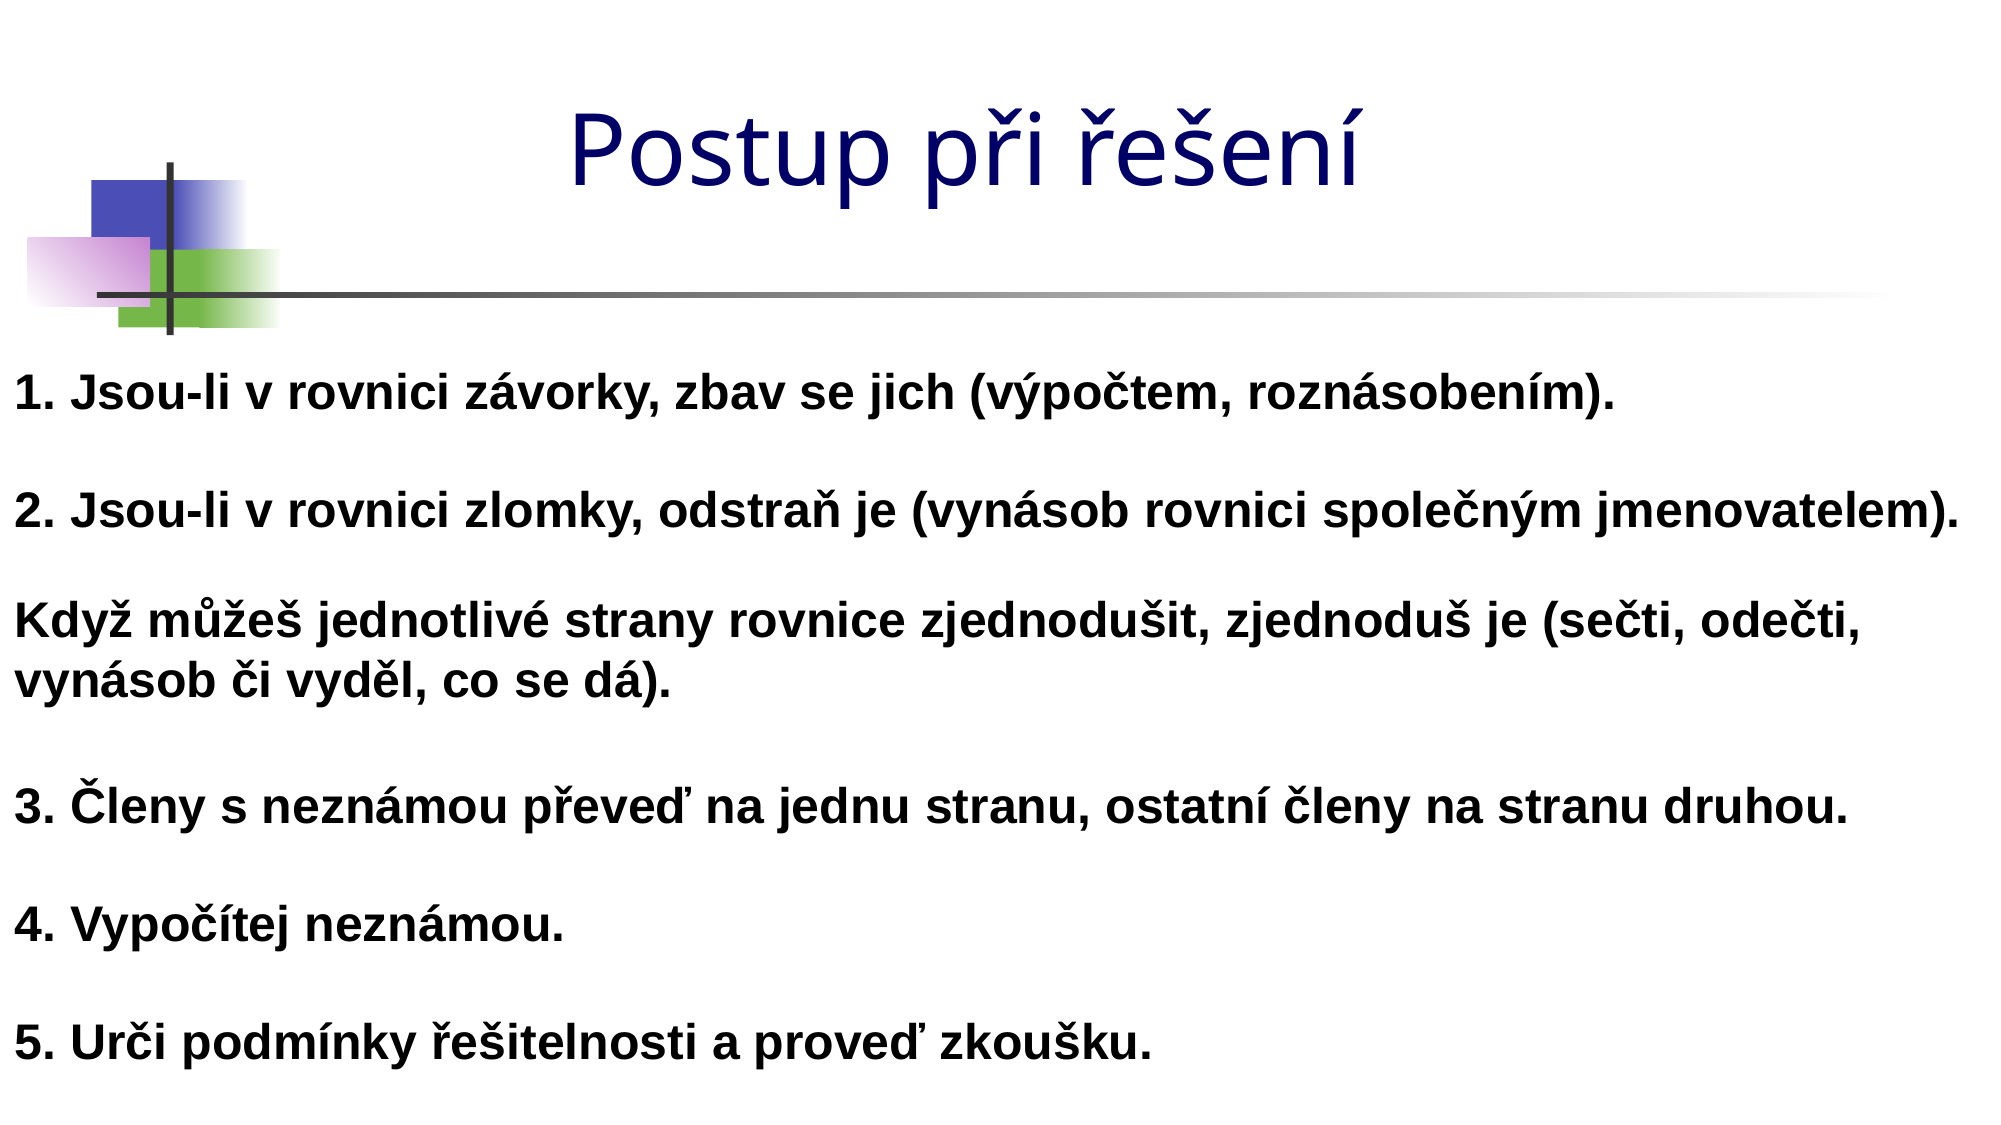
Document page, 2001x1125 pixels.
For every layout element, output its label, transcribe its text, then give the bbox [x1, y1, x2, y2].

text_box 3. Členy s neznámou převeď na jednu stranu, ostatní členy na stranu druhou. [0, 767, 1998, 839]
text_box 1. Jsou-li v rovnici závorky, zbav se jich (výpočtem, roznásobením). [0, 354, 1733, 426]
text_box 5. Urči podmínky řešitelnosti a proveď zkoušku. [0, 1003, 1625, 1075]
title Postup při řešení [172, 58, 1757, 232]
text_box 4. Vypočítej neznámou. [0, 885, 1625, 957]
text_box Když můžeš jednotlivé strany rovnice zjednodušit, zjednoduš je (sečti, odečti, vynásob či vyděl, co se dá). [0, 590, 1998, 705]
text_box 2. Jsou-li v rovnici zlomky, odstraň je (vynásob rovnici společným jmenovatelem). [0, 472, 1999, 544]
